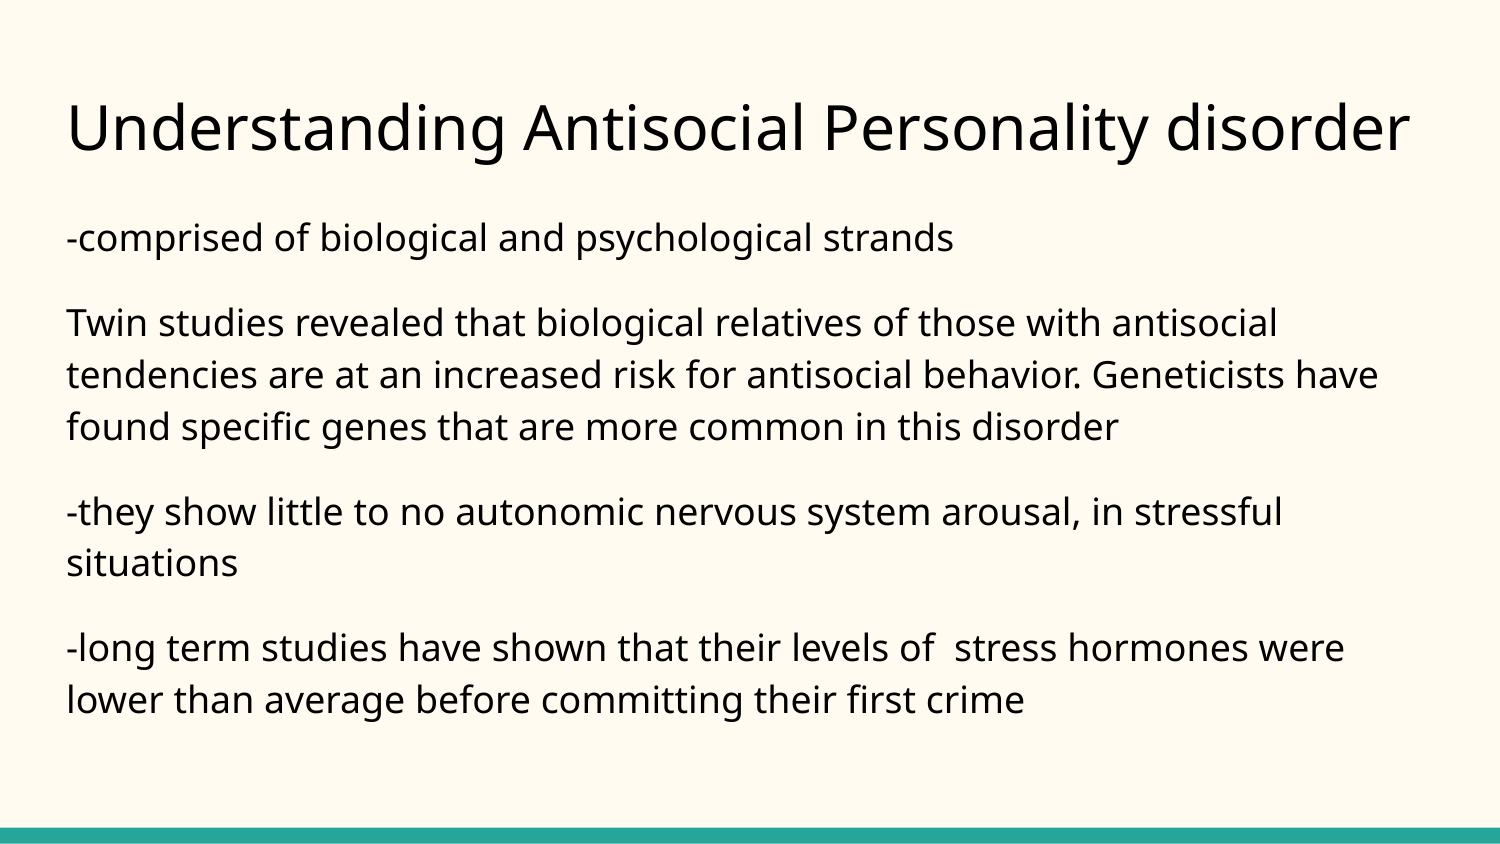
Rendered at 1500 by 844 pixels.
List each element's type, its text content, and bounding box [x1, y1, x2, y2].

list -comprised of biological and psychological strands Twin studies revealed that biological relatives of those with antisocial tendencies are at an increased risk for antisocial behavior. Geneticists have found specific genes that are more common in this disorder -they show little to no autonomic nervous system arousal, in stressful situations -long term studies have shown that their levels of stress hormones were lower than average before committing their first crime [51, 192, 1449, 750]
title Understanding Antisocial Personality disorder [51, 72, 1449, 174]
